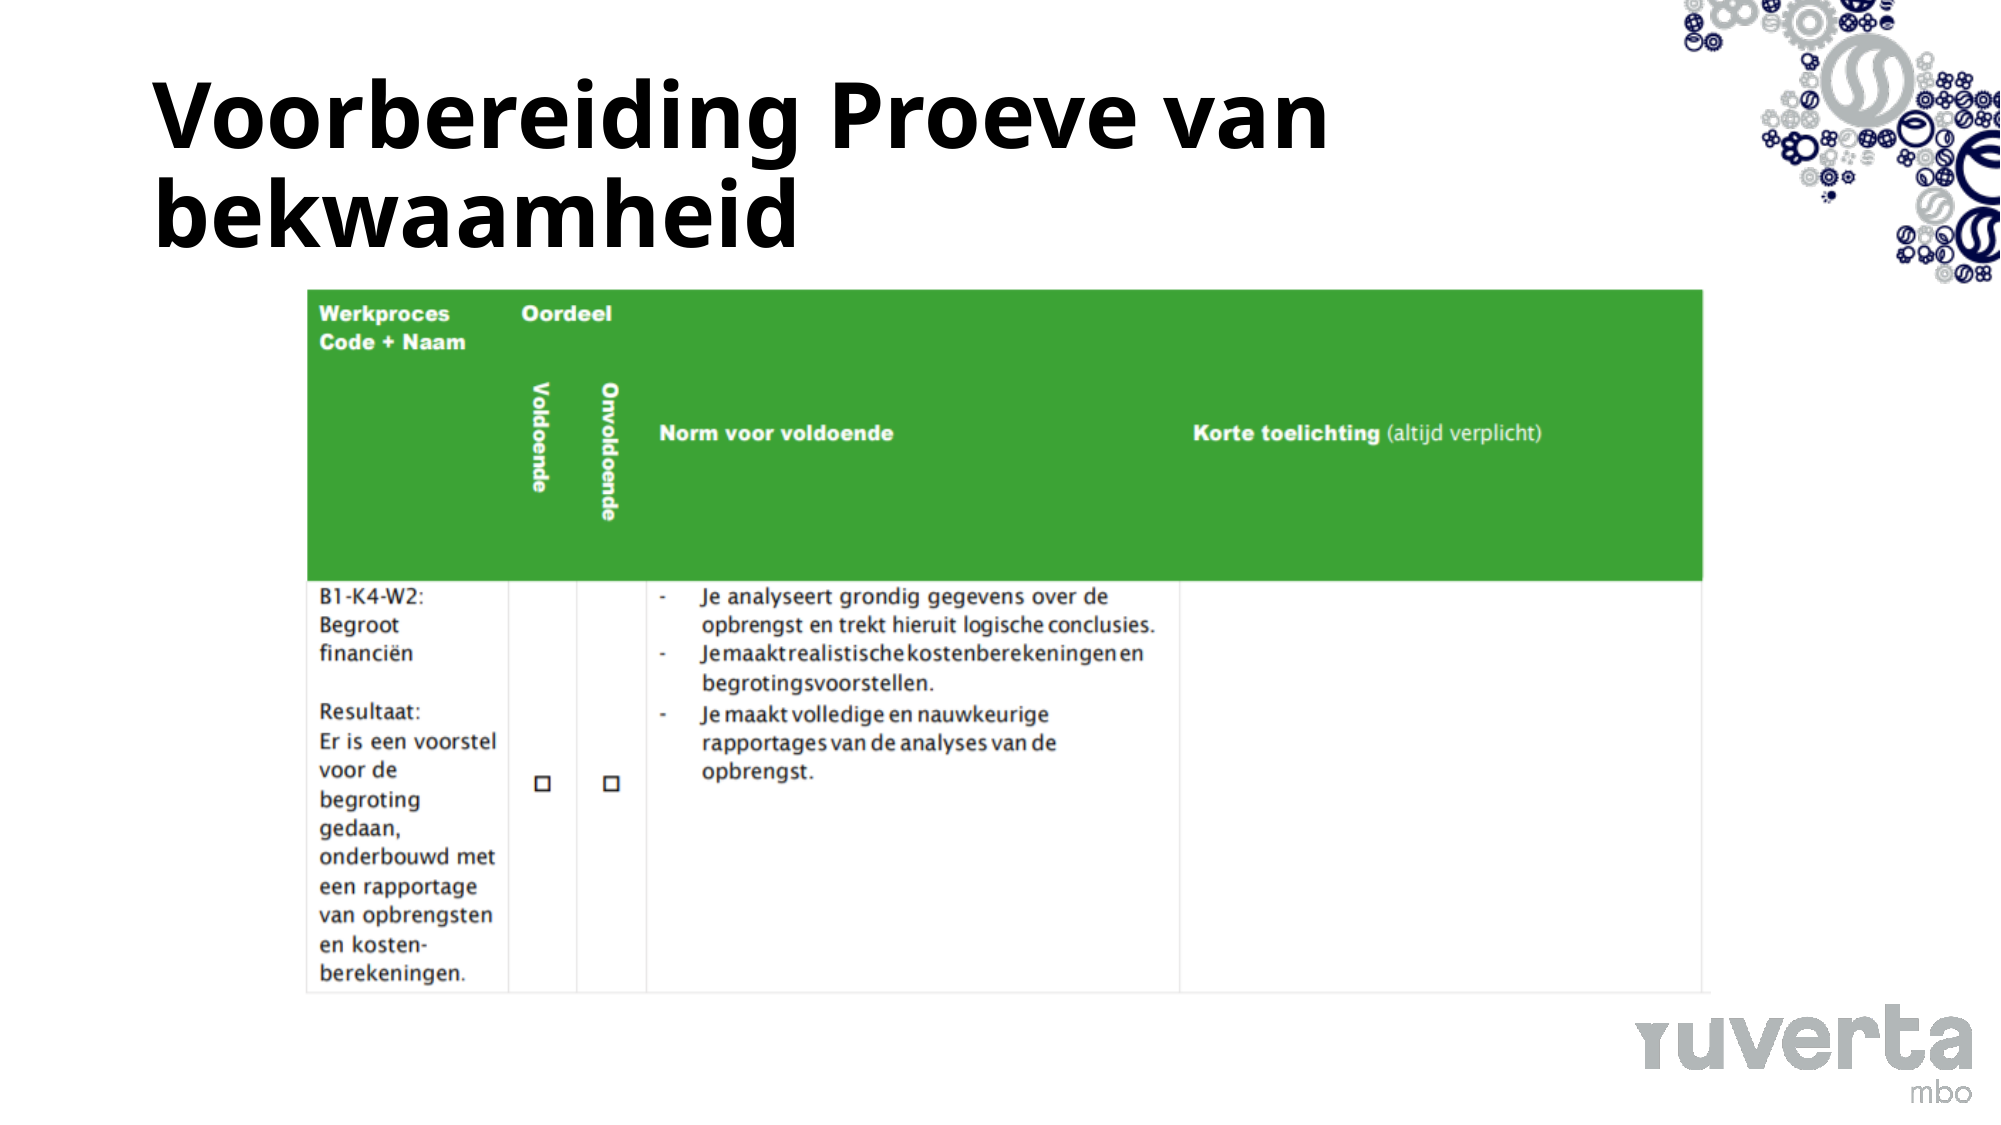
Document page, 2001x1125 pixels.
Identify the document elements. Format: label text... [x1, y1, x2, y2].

picture [0, 0, 2000, 1125]
title Voorbereiding Proeve van bekwaamheid [137, 59, 1863, 278]
